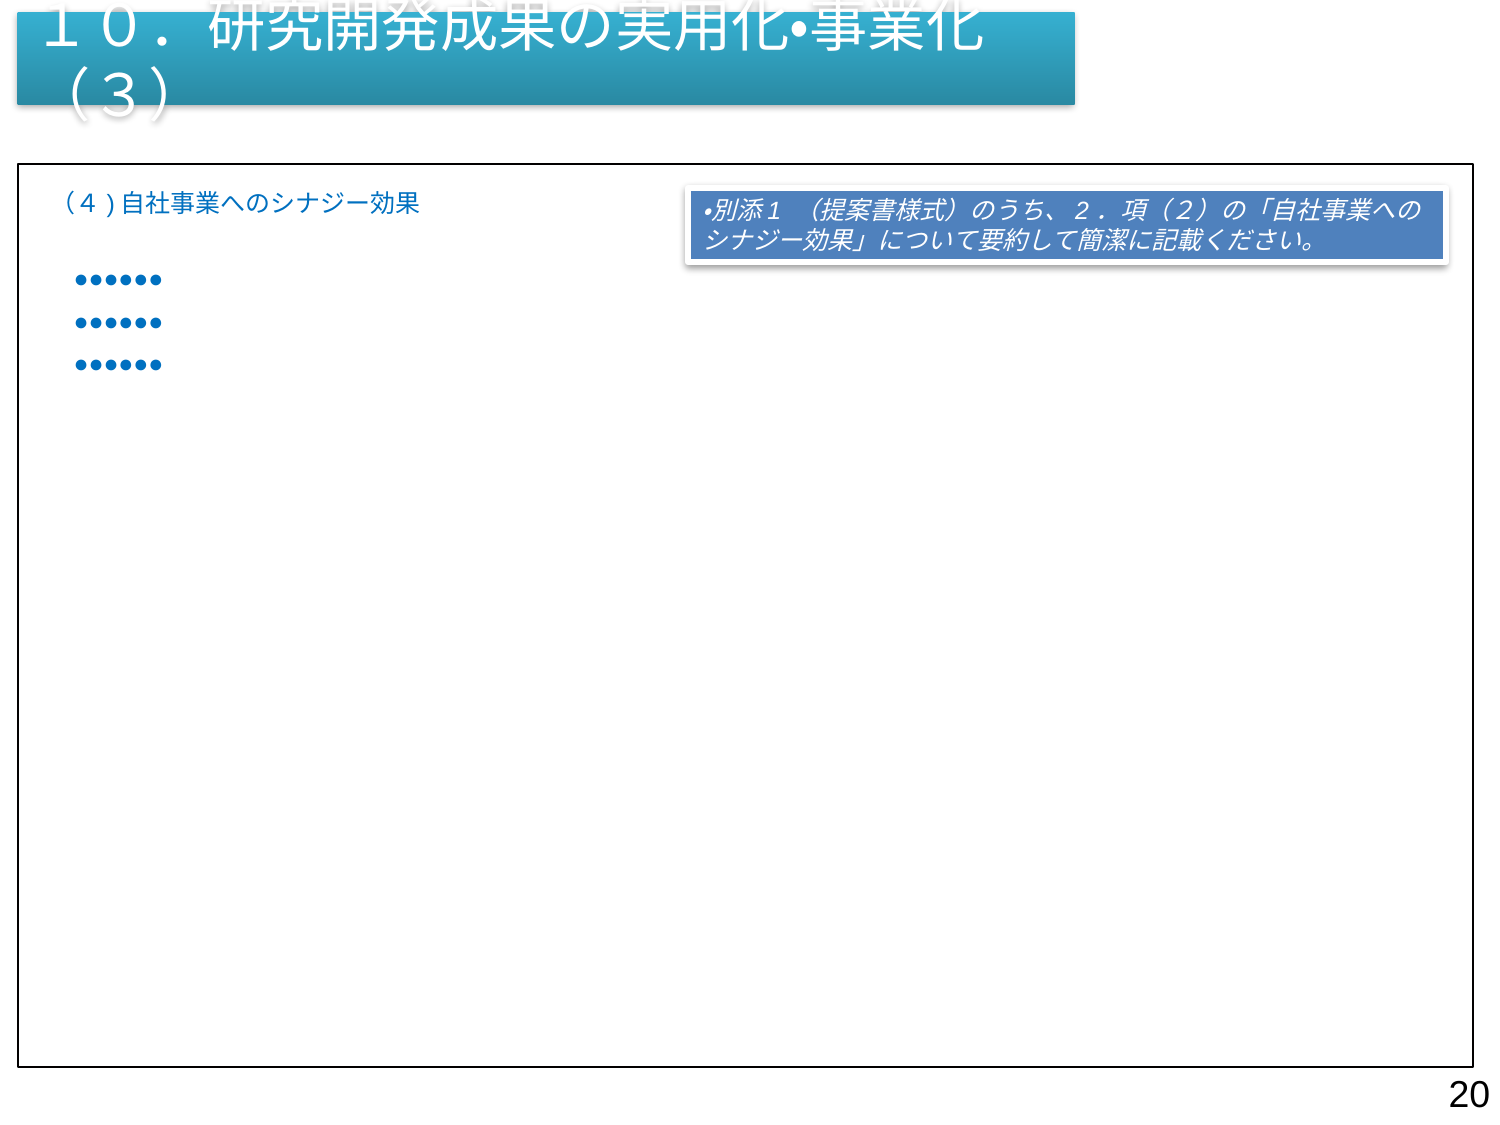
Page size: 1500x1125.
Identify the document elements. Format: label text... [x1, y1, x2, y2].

text_box 20 [1402, 1074, 1491, 1112]
text_box １０．研究開発成果の実用化・事業化（３） [17, 12, 1075, 105]
text_box [16, 162, 1475, 1069]
